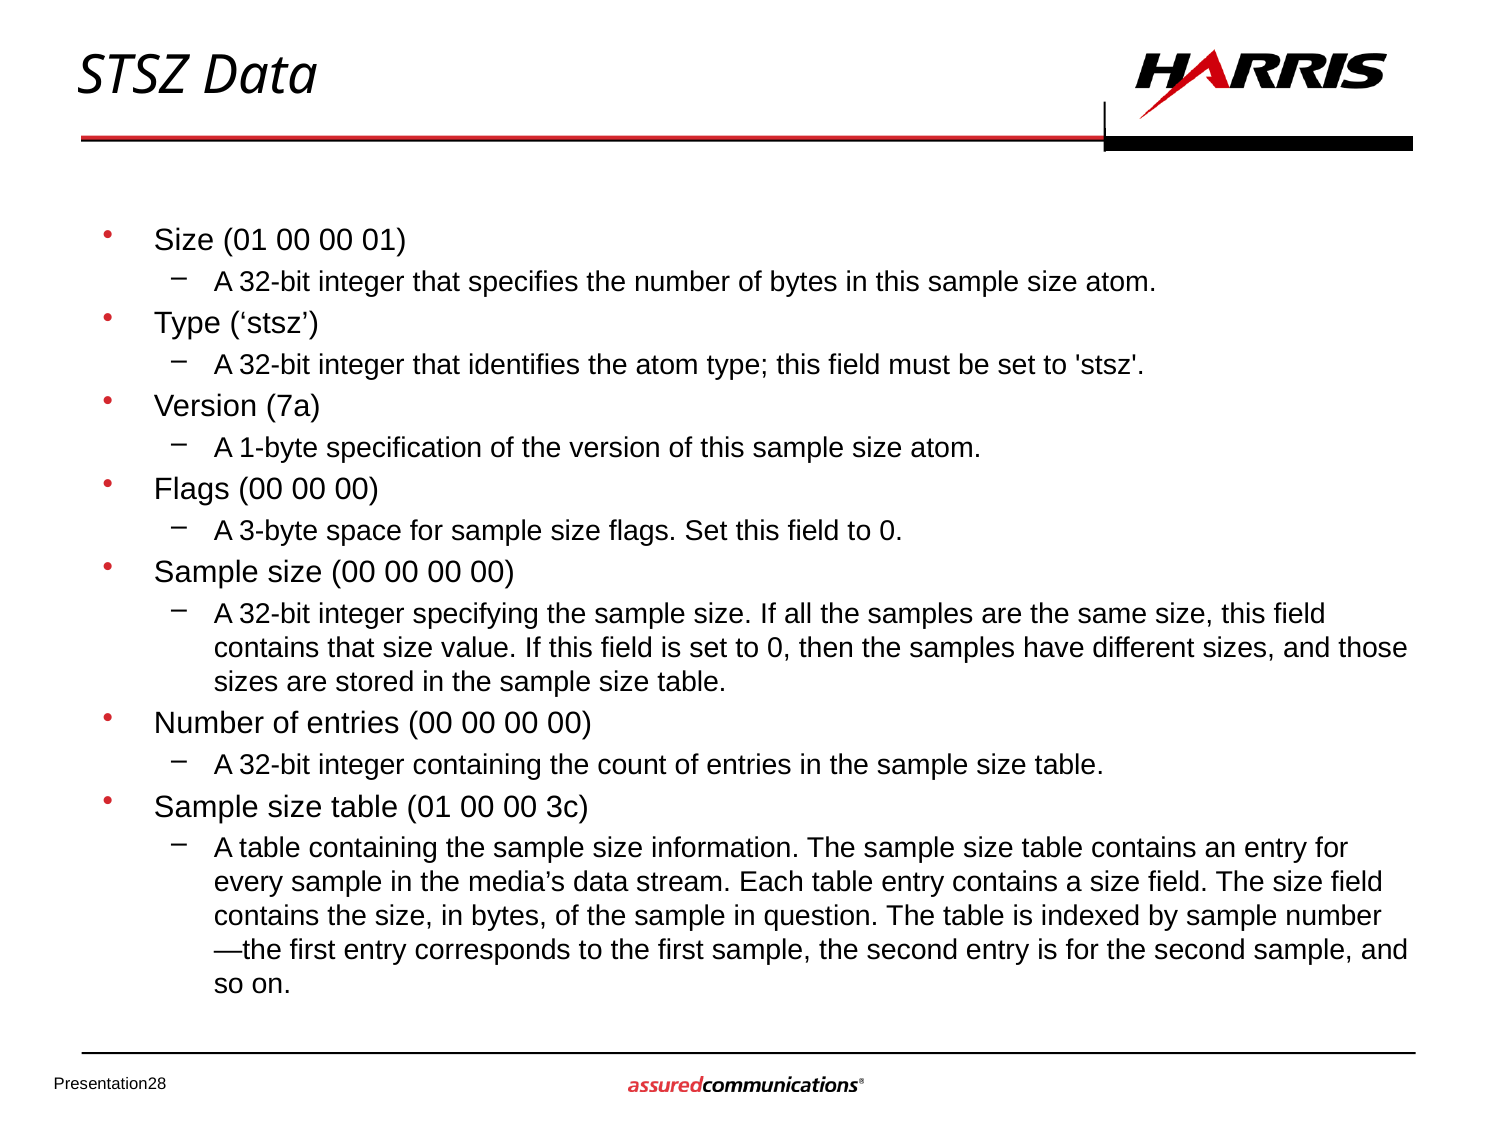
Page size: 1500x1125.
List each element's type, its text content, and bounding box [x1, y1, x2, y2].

picture [1135, 49, 1387, 119]
title STSZ Data [62, 27, 951, 117]
picture [628, 1076, 864, 1092]
list Size (01 00 00 01) A 32-bit integer that specifies the number of bytes in this sample size atom. Type (‘stsz’) A 32-bit integer that identifies the atom type; this field must be set to 'stsz'. Version (7a) A 1-byte specification of the version of this sample size atom. Flags (00 00 00) A 3-byte space for sample size flags. Set this field to 0. Sample size (00 00 00 00) A 32-bit integer specifying the sample size. If all the samples are the same size, this field contains that size value. If this field is set to 0, then the samples have different sizes, and those sizes are stored in the sample size table. Number of entries (00 00 00 00) A 32-bit integer containing the count of entries in the sample size table. Sample size table (01 00 00 3c) A table containing the sample size information. The sample size table contains an entry for every sample in the media’s data stream. Each table entry contains a size field. The size field contains the size, in bytes, of the sample in question. The table is indexed by sample number—the first entry corresponds to the first sample, the second entry is for the second sample, and so on. [87, 212, 1426, 1013]
